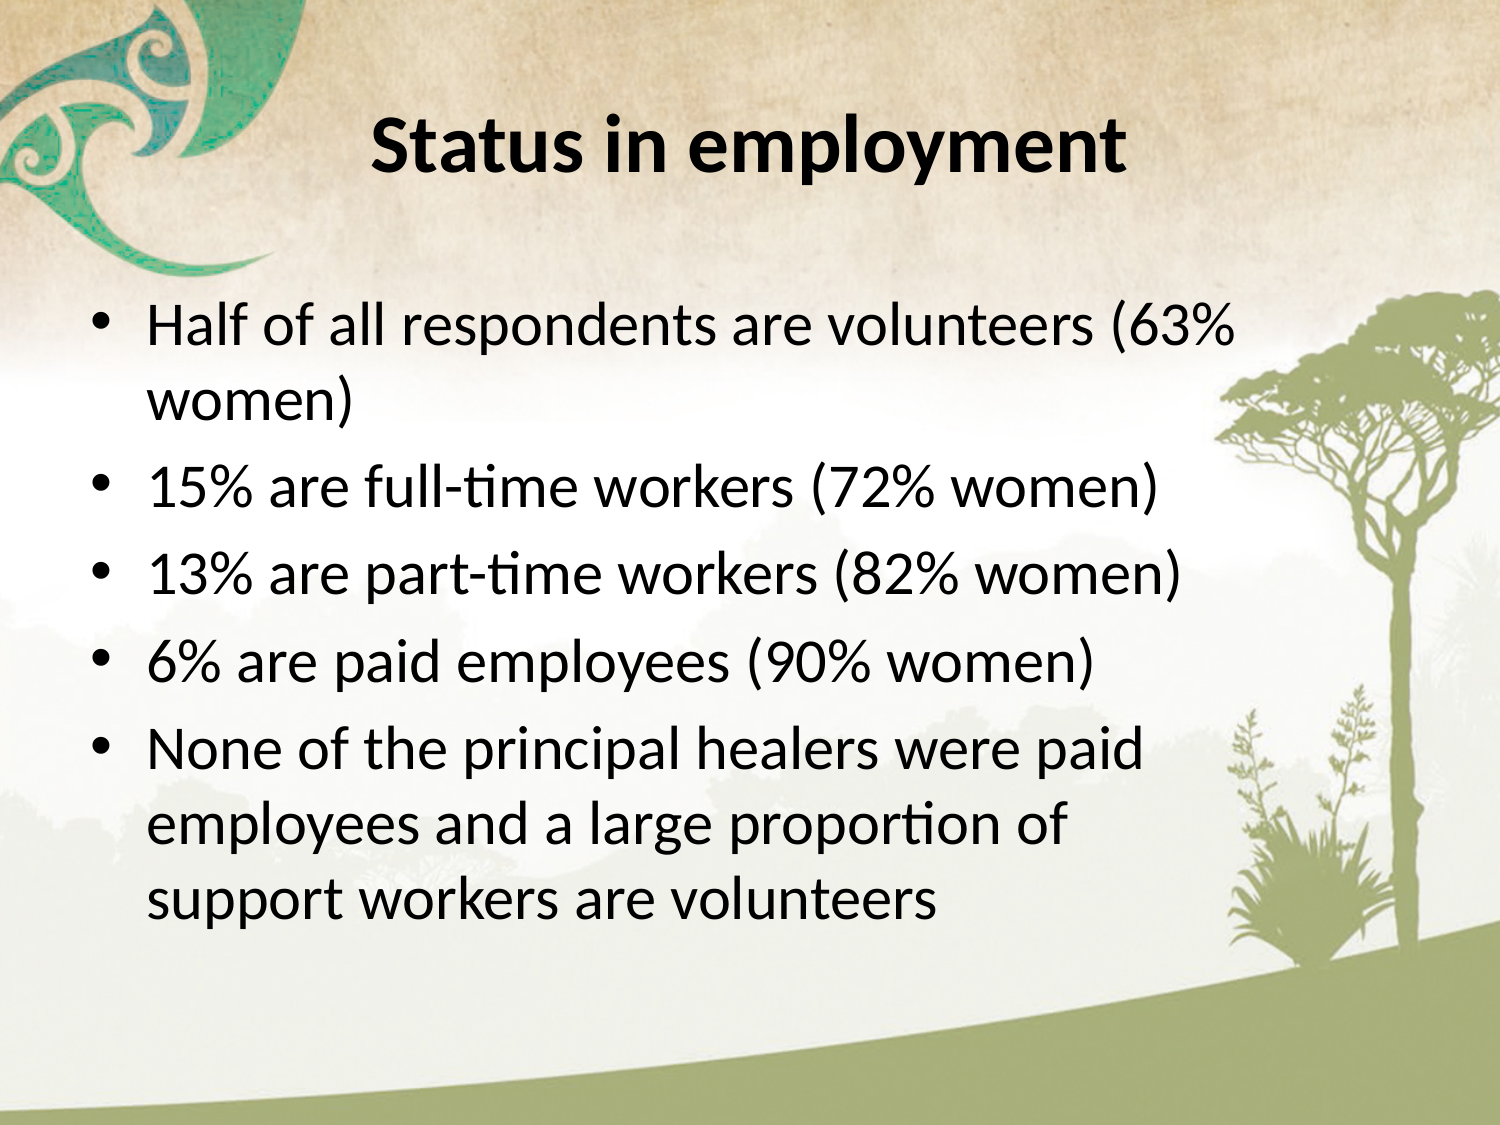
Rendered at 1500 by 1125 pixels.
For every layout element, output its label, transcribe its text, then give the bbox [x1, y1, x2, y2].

list Half of all respondents are volunteers (63% women) 15% are full-time workers (72% women) 13% are part-time workers (82% women) 6% are paid employees (90% women) None of the principal healers were paid employees and a large proportion of support workers are volunteers [75, 275, 1282, 1018]
title Status in employment [75, 45, 1425, 233]
picture [0, 0, 1500, 1125]
